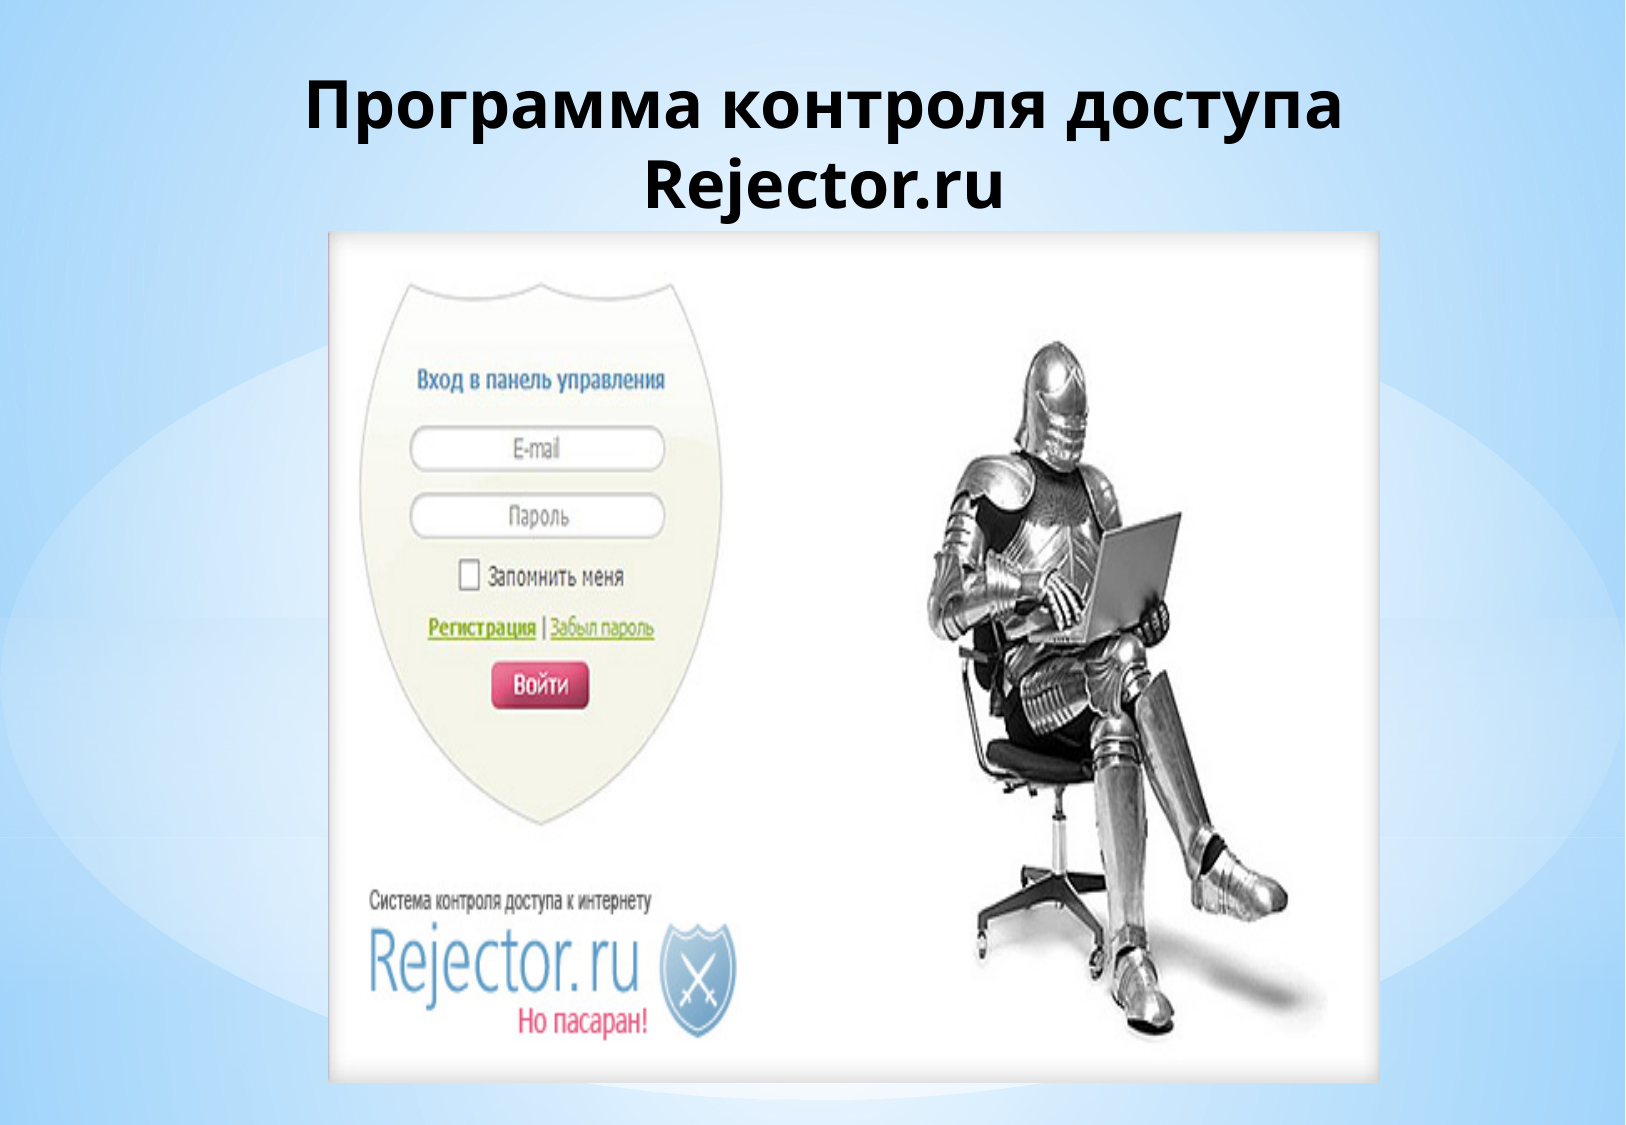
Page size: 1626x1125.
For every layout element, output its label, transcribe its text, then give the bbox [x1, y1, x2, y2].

title Программа контроля доступа Rejector.ru [174, 54, 1474, 232]
picture [327, 231, 1380, 1083]
